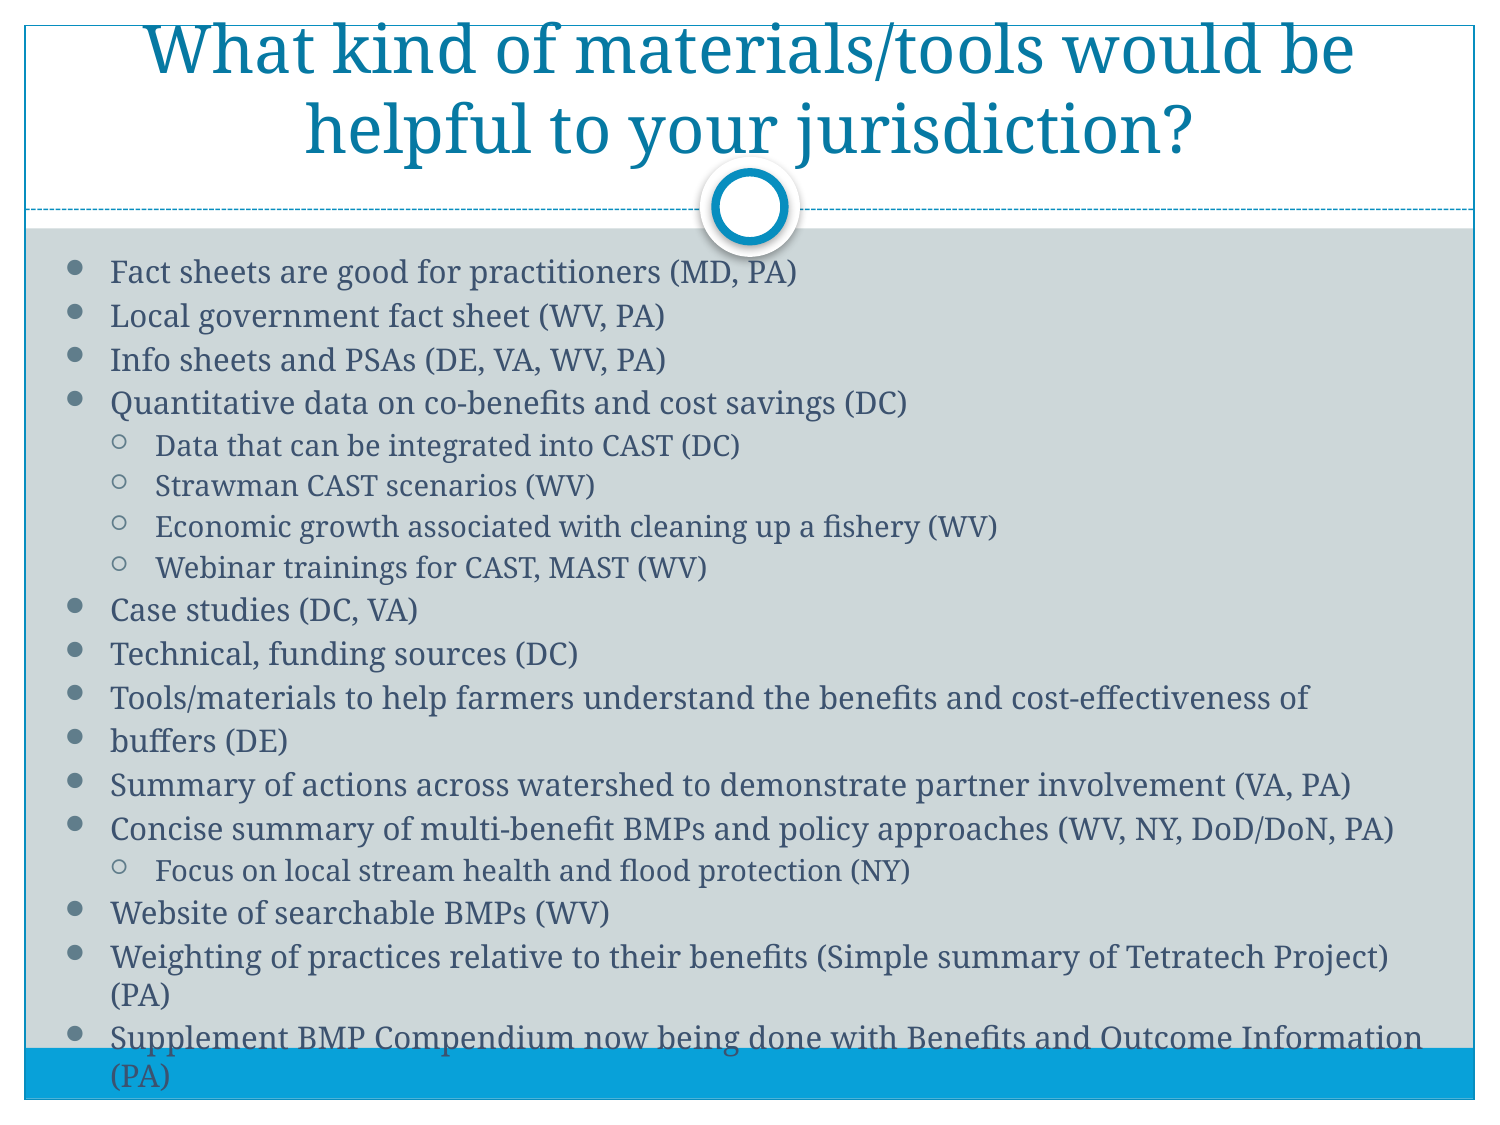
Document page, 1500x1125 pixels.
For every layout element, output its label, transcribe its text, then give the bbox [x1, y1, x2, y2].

picture [147, 1066, 157, 1086]
picture [124, 1065, 131, 1086]
list Fact sheets are good for practitioners (MD, PA) Local government fact sheet (WV, PA) Info sheets and PSAs (DE, VA, WV, PA) Quantitative data on co-benefits and cost savings (DC) Data that can be integrated into CAST (DC) Strawman CAST scenarios (WV) Economic growth associated with cleaning up a fishery (WV) Webinar trainings for CAST, MAST (WV) Case studies (DC, VA) Technical, funding sources (DC) Tools/materials to help farmers understand the benefits and cost-effectiveness of buffers (DE) Summary of actions across watershed to demonstrate partner involvement (VA, PA) Concise summary of multi-benefit BMPs and policy approaches (WV, NY, DoD/DoN, PA) Focus on local stream health and flood protection (NY) Website of searchable BMPs (WV) Weighting of practices relative to their benefits (Simple summary of Tetratech Project) (PA) Supplement BMP Compendium now being done with Benefits and Outcome Information (PA) [50, 237, 1445, 1050]
title What kind of materials/tools would be helpful to your jurisdiction? [50, 50, 1450, 175]
text_box [174, 687, 1277, 867]
